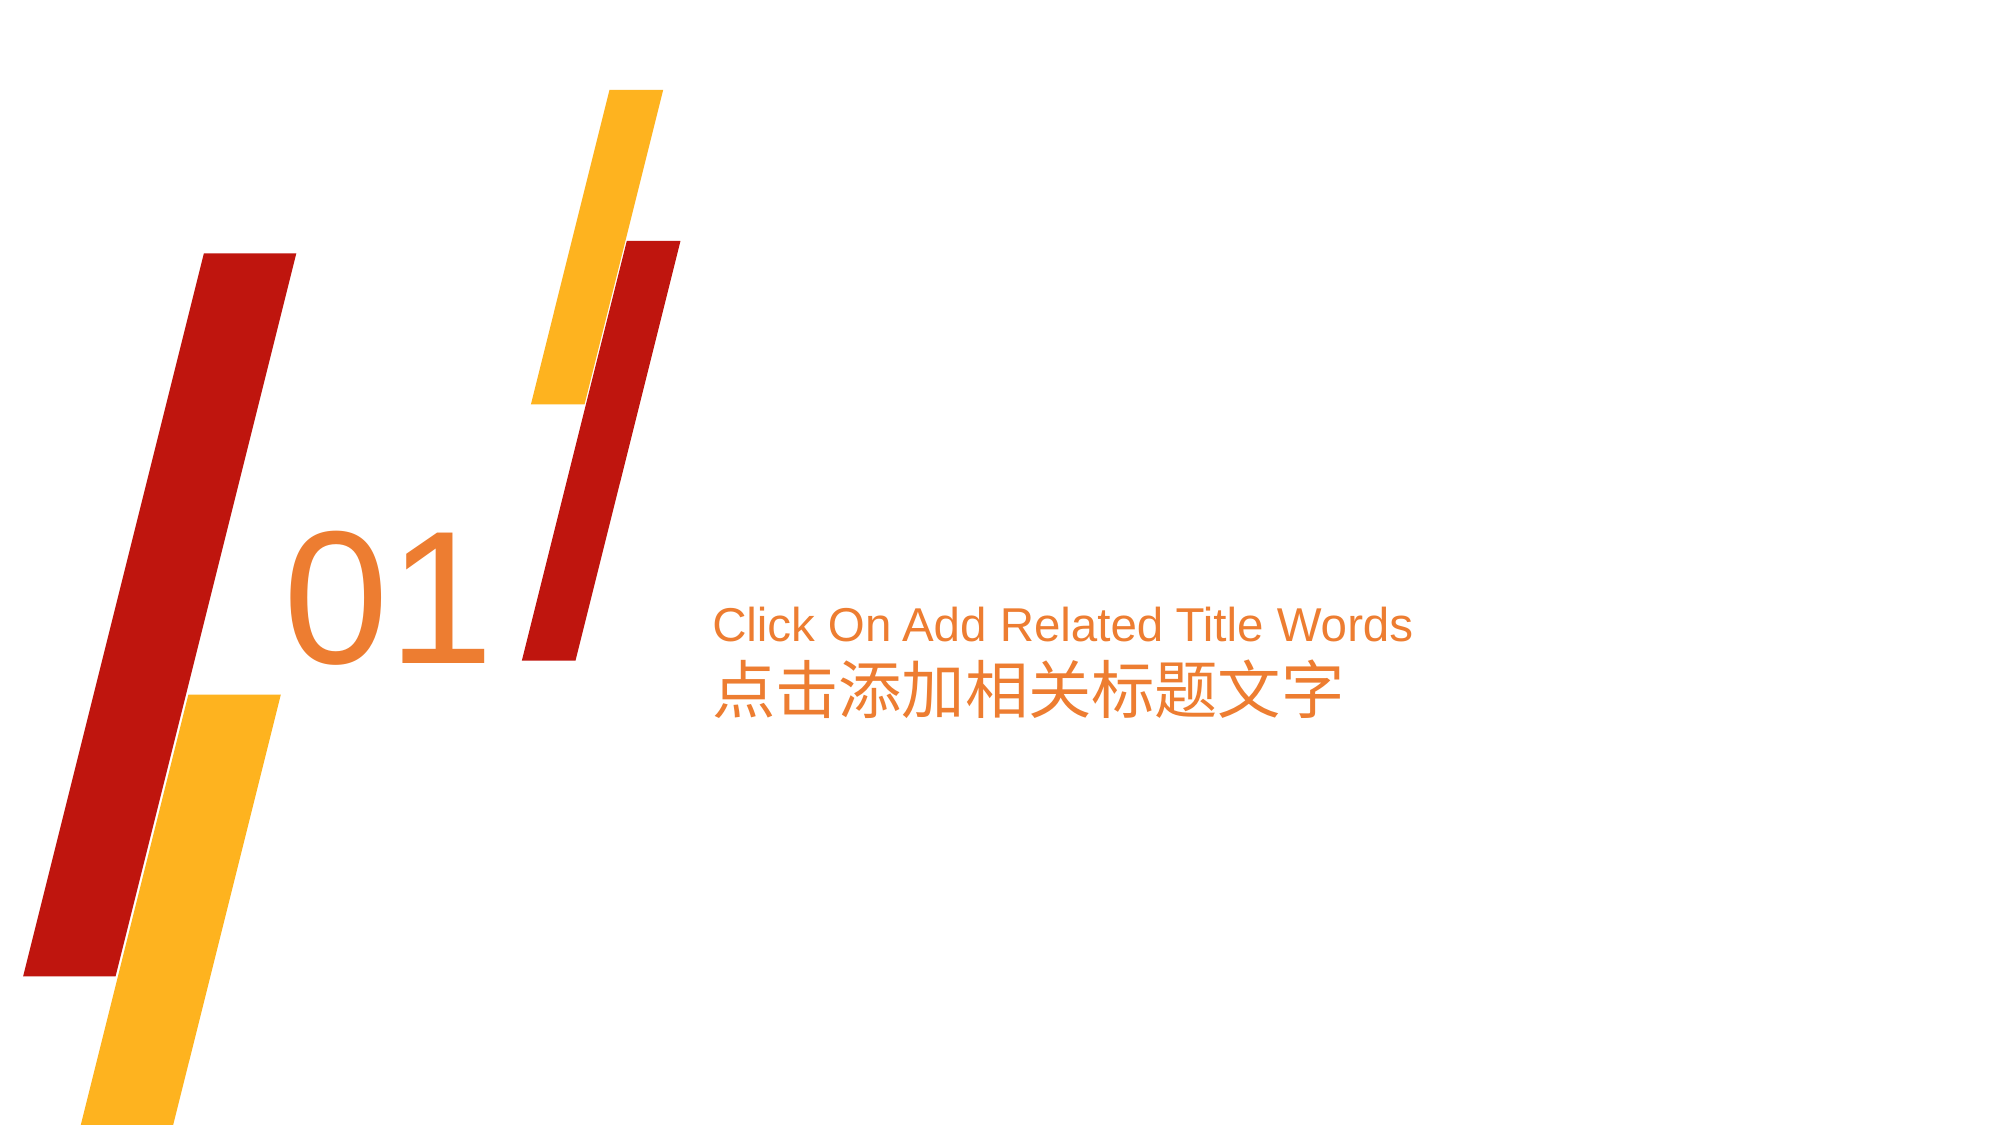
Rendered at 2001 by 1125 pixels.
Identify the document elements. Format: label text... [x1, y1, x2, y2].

text_box [529, 88, 665, 406]
text_box 01 [245, 467, 533, 710]
text_box [21, 252, 298, 978]
text_box [79, 693, 283, 1125]
text_box Click On Add Related Title Words 点击添加相关标题文字 [697, 586, 1501, 734]
text_box [520, 239, 682, 662]
